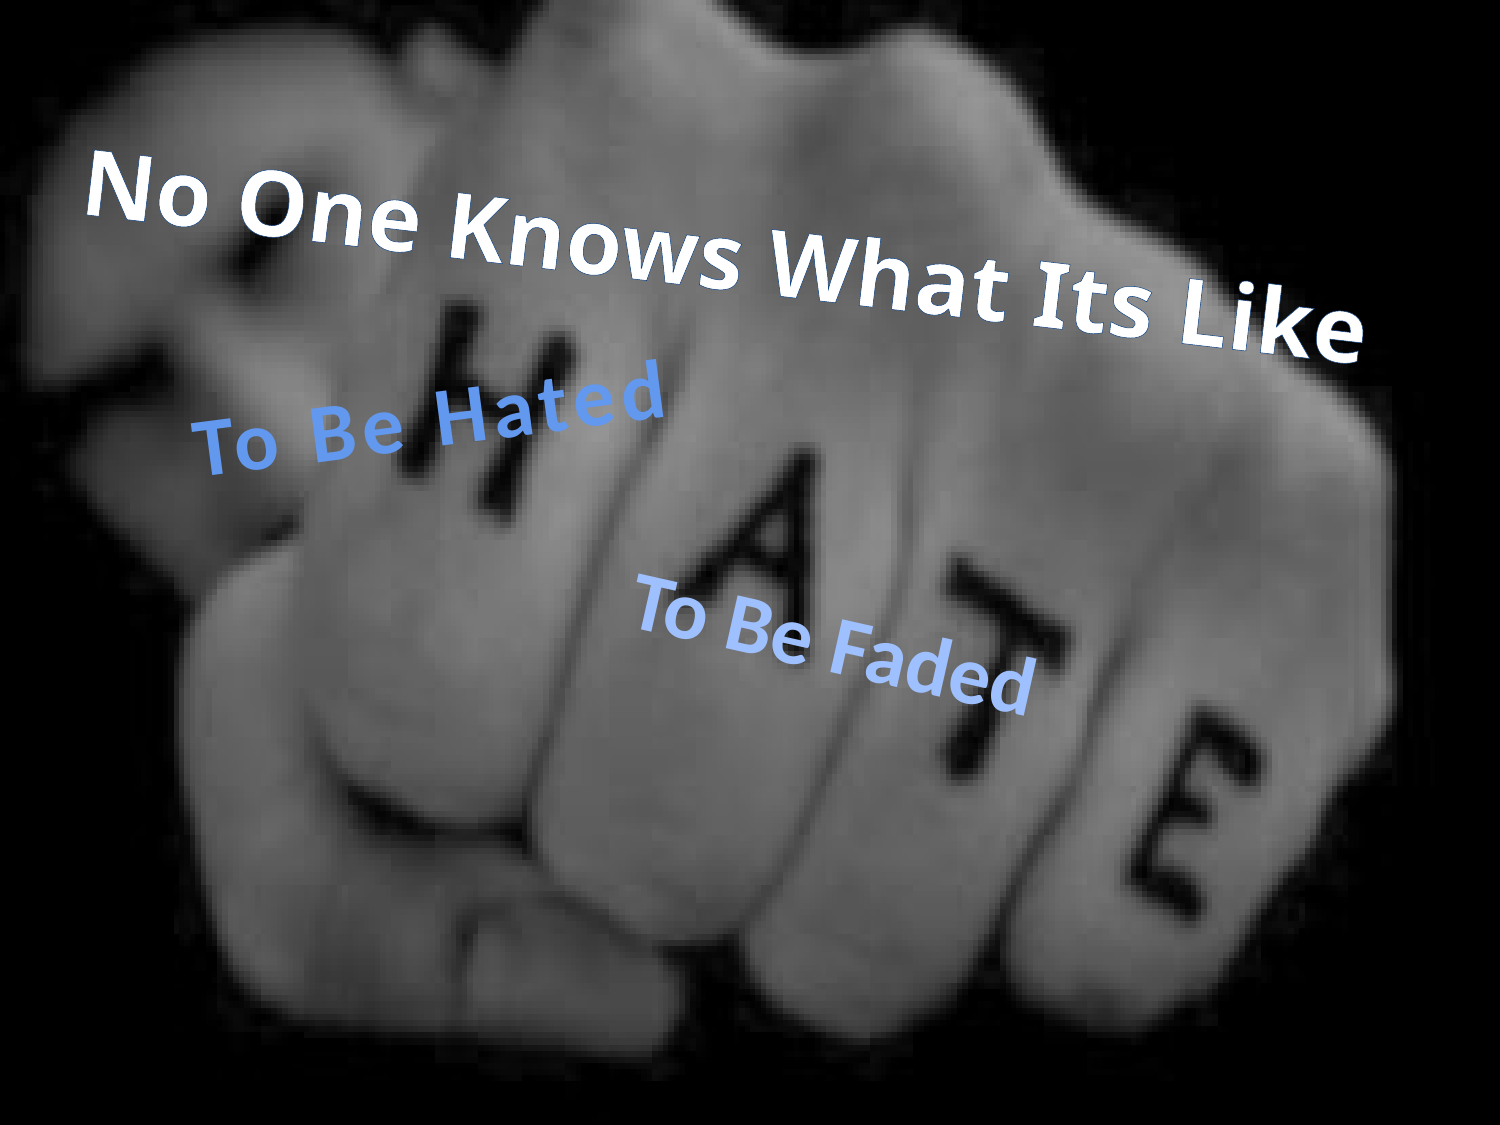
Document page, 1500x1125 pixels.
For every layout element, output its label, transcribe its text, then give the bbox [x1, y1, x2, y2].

text_box To Be Faded [606, 534, 1102, 754]
text_box No One Knows What Its Like [60, 113, 1390, 395]
text_box To Be Hated [171, 321, 712, 504]
picture [0, 0, 1500, 1125]
